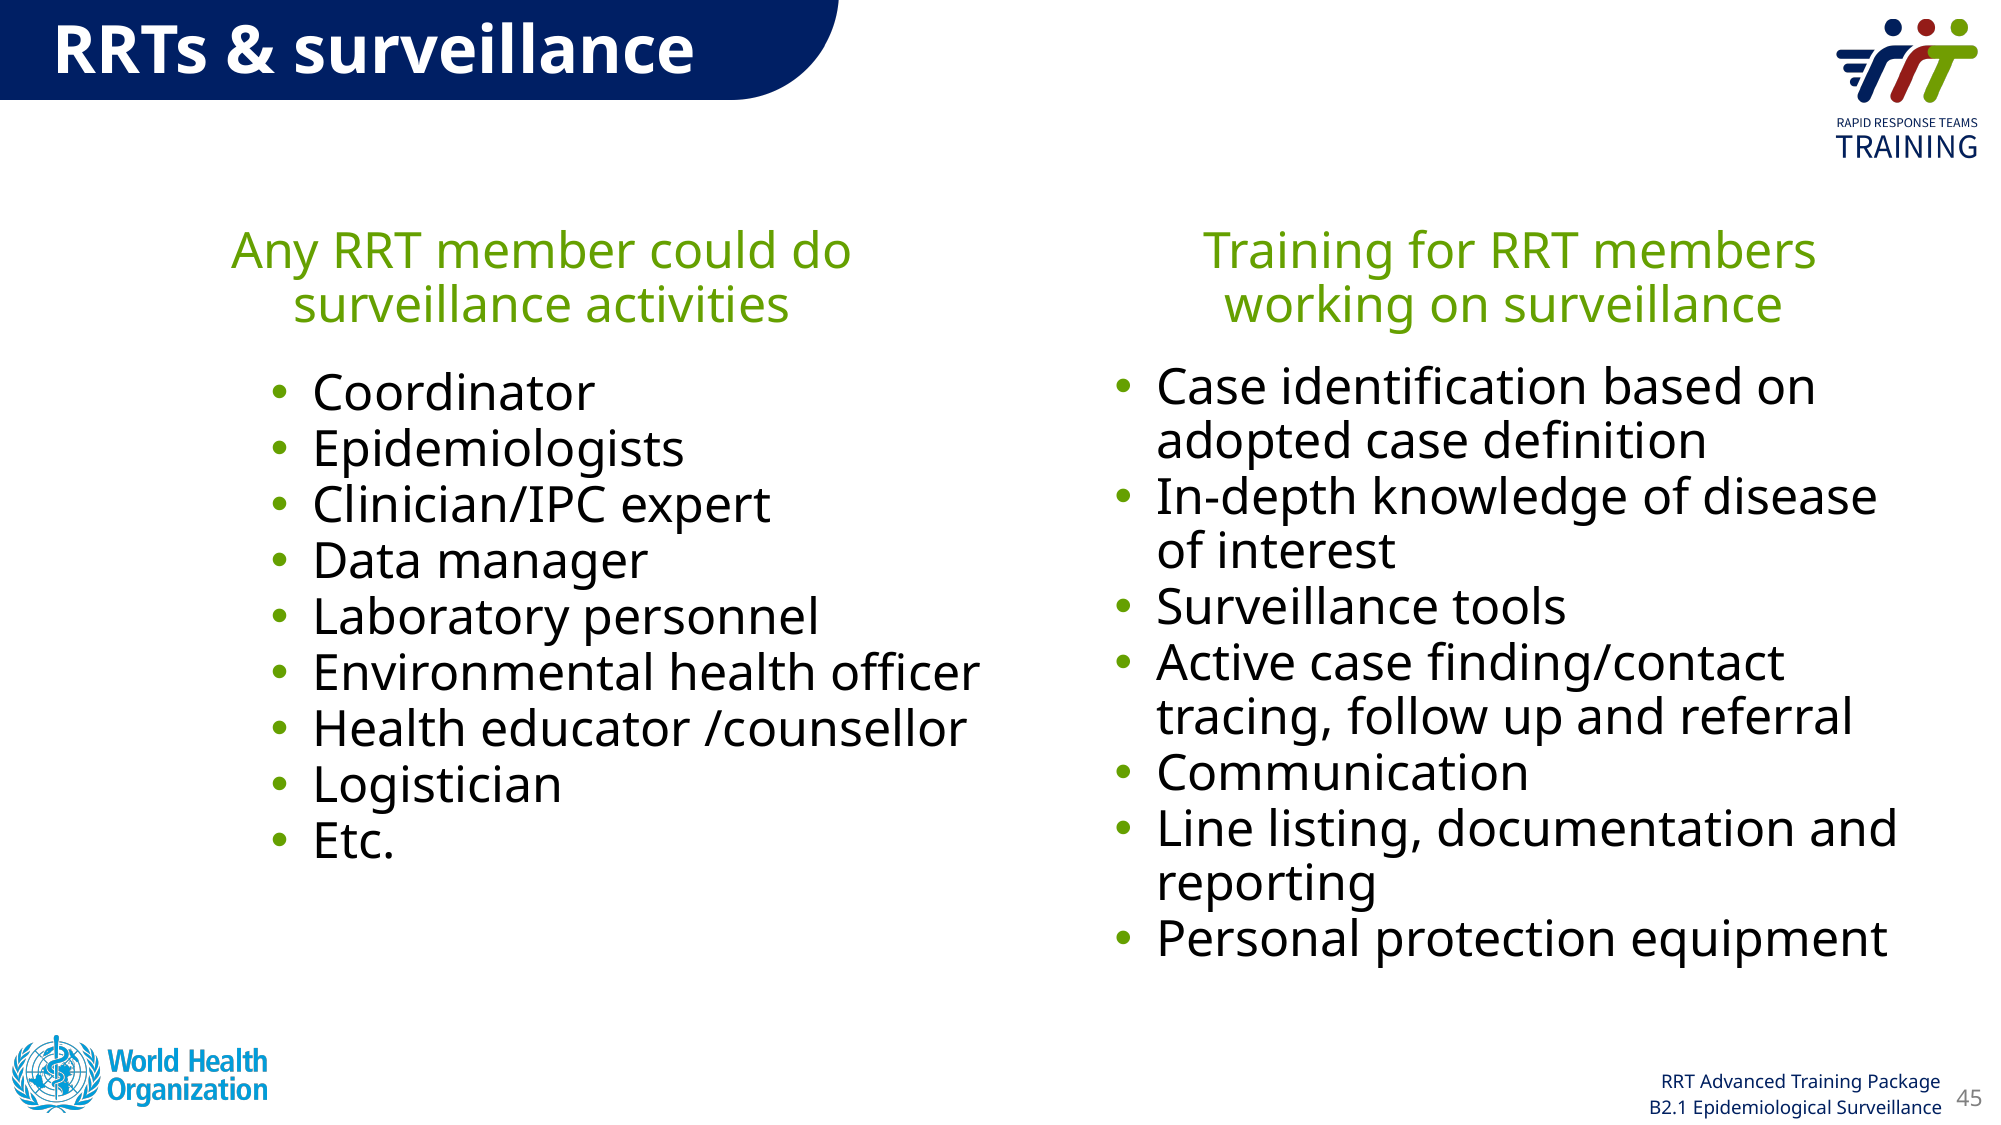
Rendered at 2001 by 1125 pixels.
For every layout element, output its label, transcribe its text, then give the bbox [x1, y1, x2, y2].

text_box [255, 359, 1079, 1058]
text_box Training for RRT members working on surveillance [1184, 218, 1838, 353]
picture [12, 1083, 48, 1113]
text_box RRTs & surveillance [45, 0, 1039, 95]
list Any RRT member could do surveillance activities [196, 217, 888, 361]
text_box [1099, 353, 1923, 1109]
picture [1835, 19, 1978, 167]
picture [58, 1050, 64, 1058]
picture [0, 0, 839, 100]
picture [12, 1035, 267, 1113]
